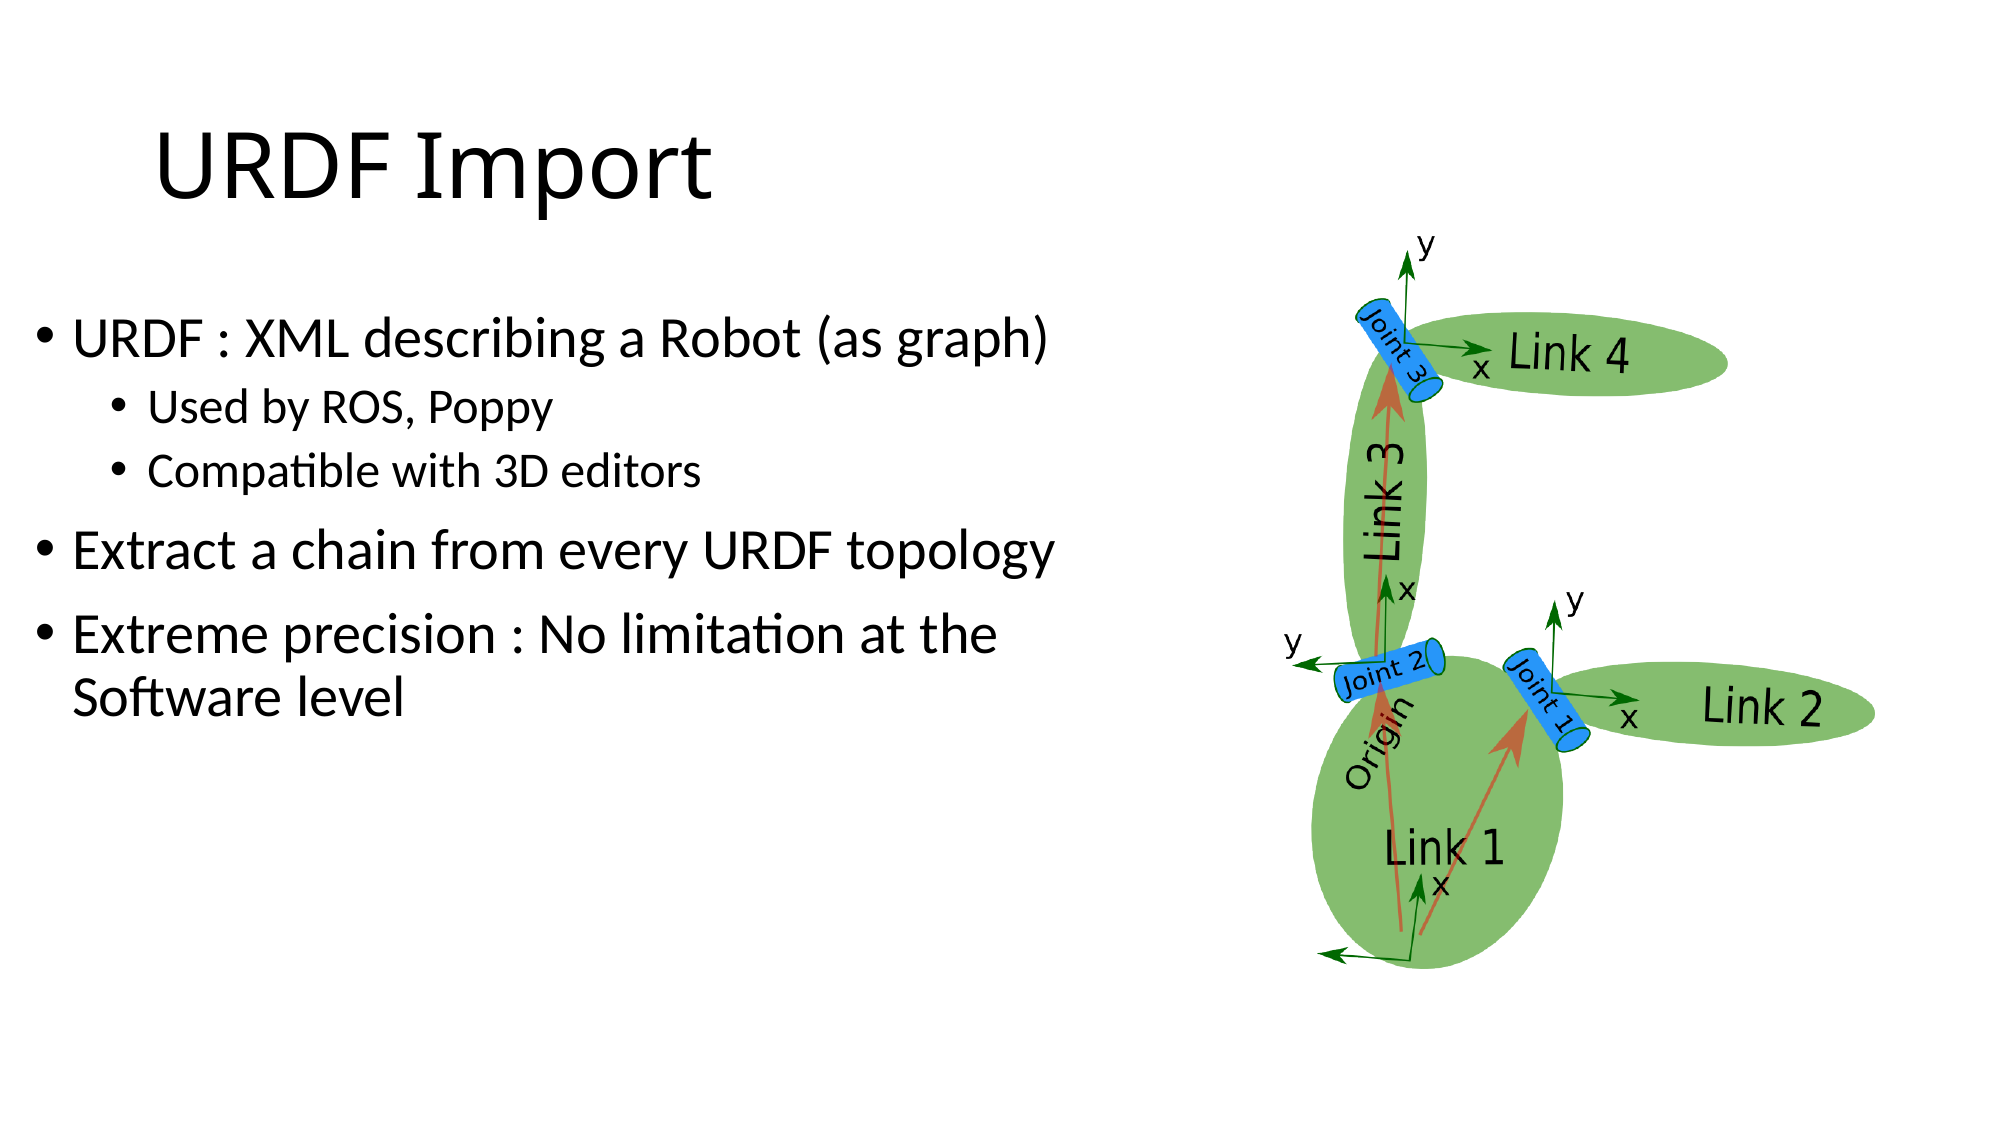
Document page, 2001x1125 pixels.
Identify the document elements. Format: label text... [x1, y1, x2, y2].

title URDF Import [137, 59, 1863, 278]
list URDF : XML describing a Robot (as graph) Used by ROS, Poppy Compatible with 3D editors Extract a chain from every URDF topology Extreme precision : No limitation at the Software level [19, 299, 1161, 1014]
picture [1284, 236, 1875, 969]
